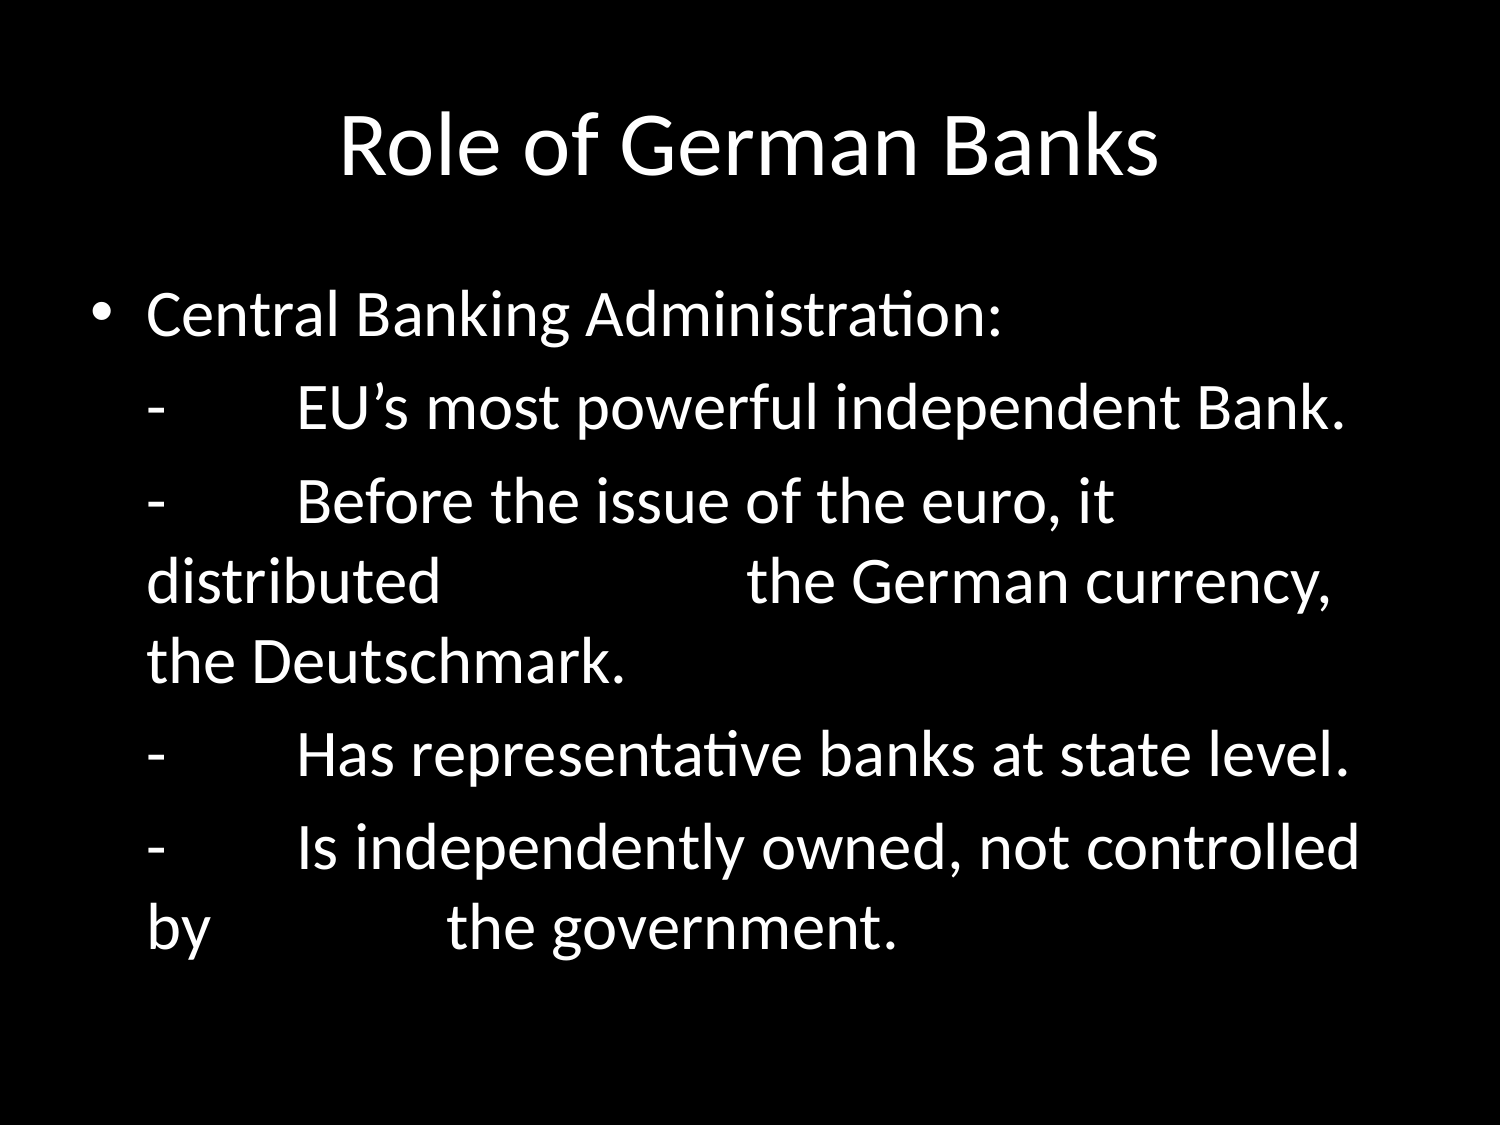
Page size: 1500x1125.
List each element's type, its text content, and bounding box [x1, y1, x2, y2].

list Central Banking Administration: - EU’s most powerful independent Bank. - Before the issue of the euro, it distributed the German currency, the Deutschmark. - Has representative banks at state level. - Is independently owned, not controlled by the government. [75, 262, 1425, 1005]
title Role of German Banks [75, 45, 1425, 233]
